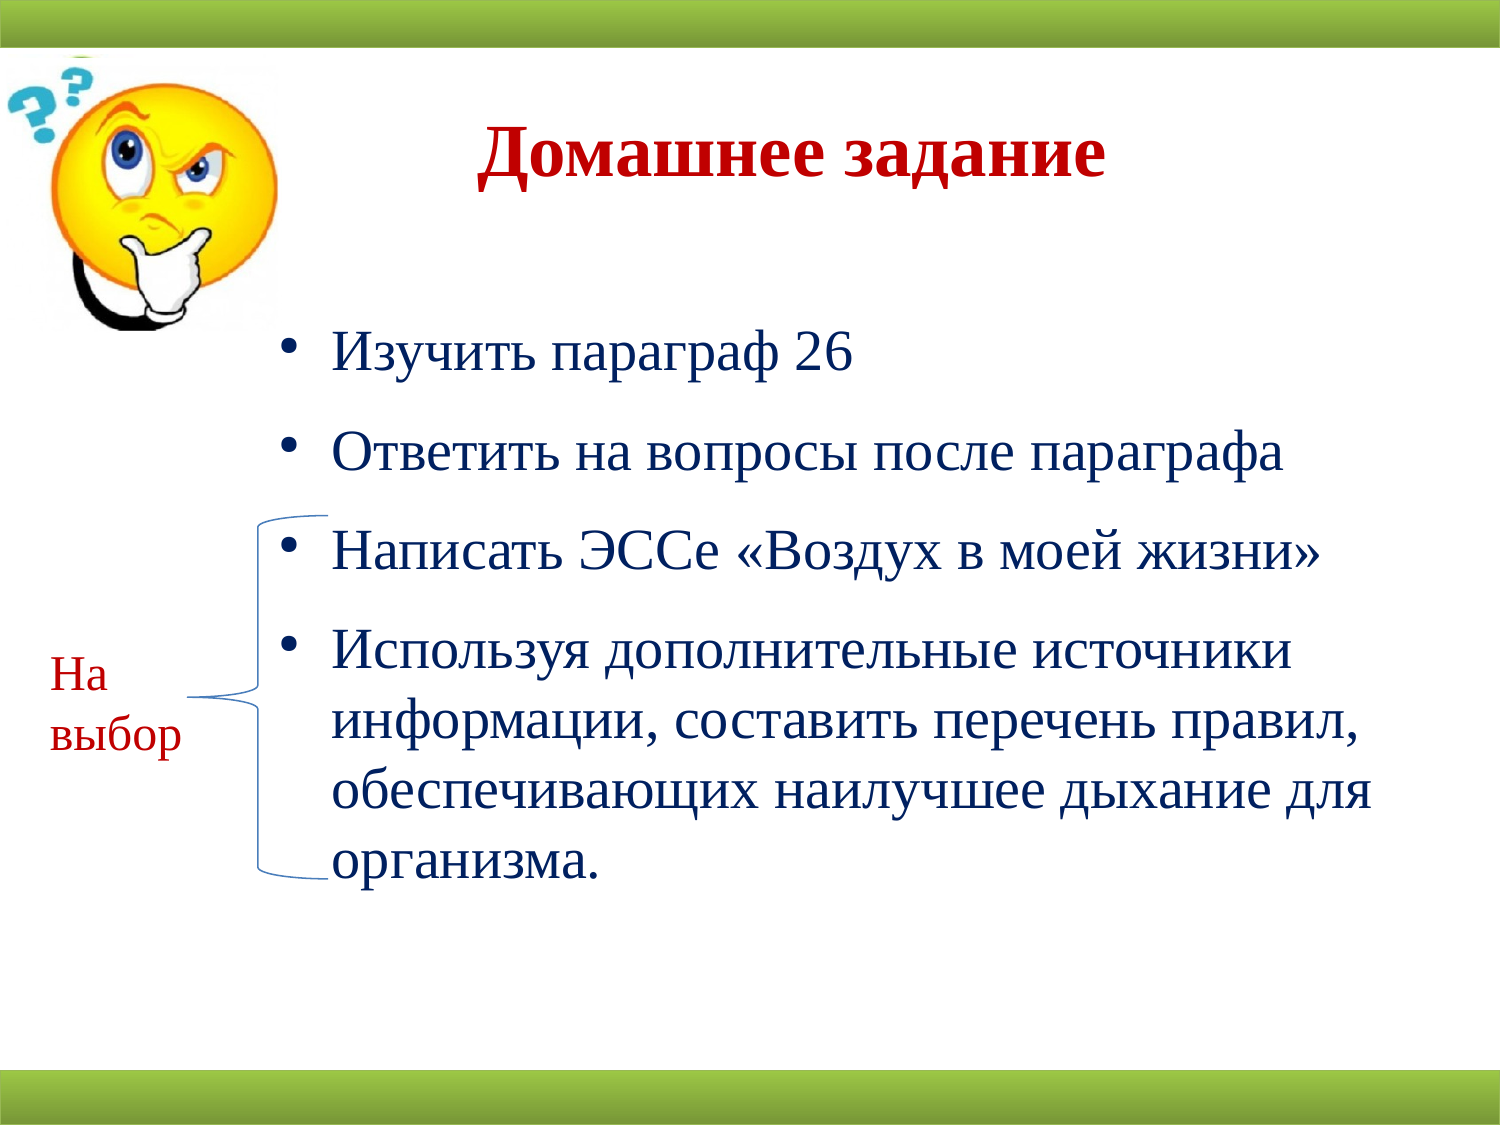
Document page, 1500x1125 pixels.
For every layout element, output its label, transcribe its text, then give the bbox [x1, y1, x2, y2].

title Домашнее задание [285, 93, 1468, 282]
text_box На выбор [35, 632, 200, 768]
text_box [200, 514, 329, 880]
list Изучить параграф 26 Ответить на вопросы после параграфа Написать ЭССе «Воздух в моей жизни» Используя дополнительные источники информации, составить перечень правил, обеспечивающих наилучшее дыхание для организма. [246, 304, 1437, 1047]
picture [0, 54, 282, 333]
